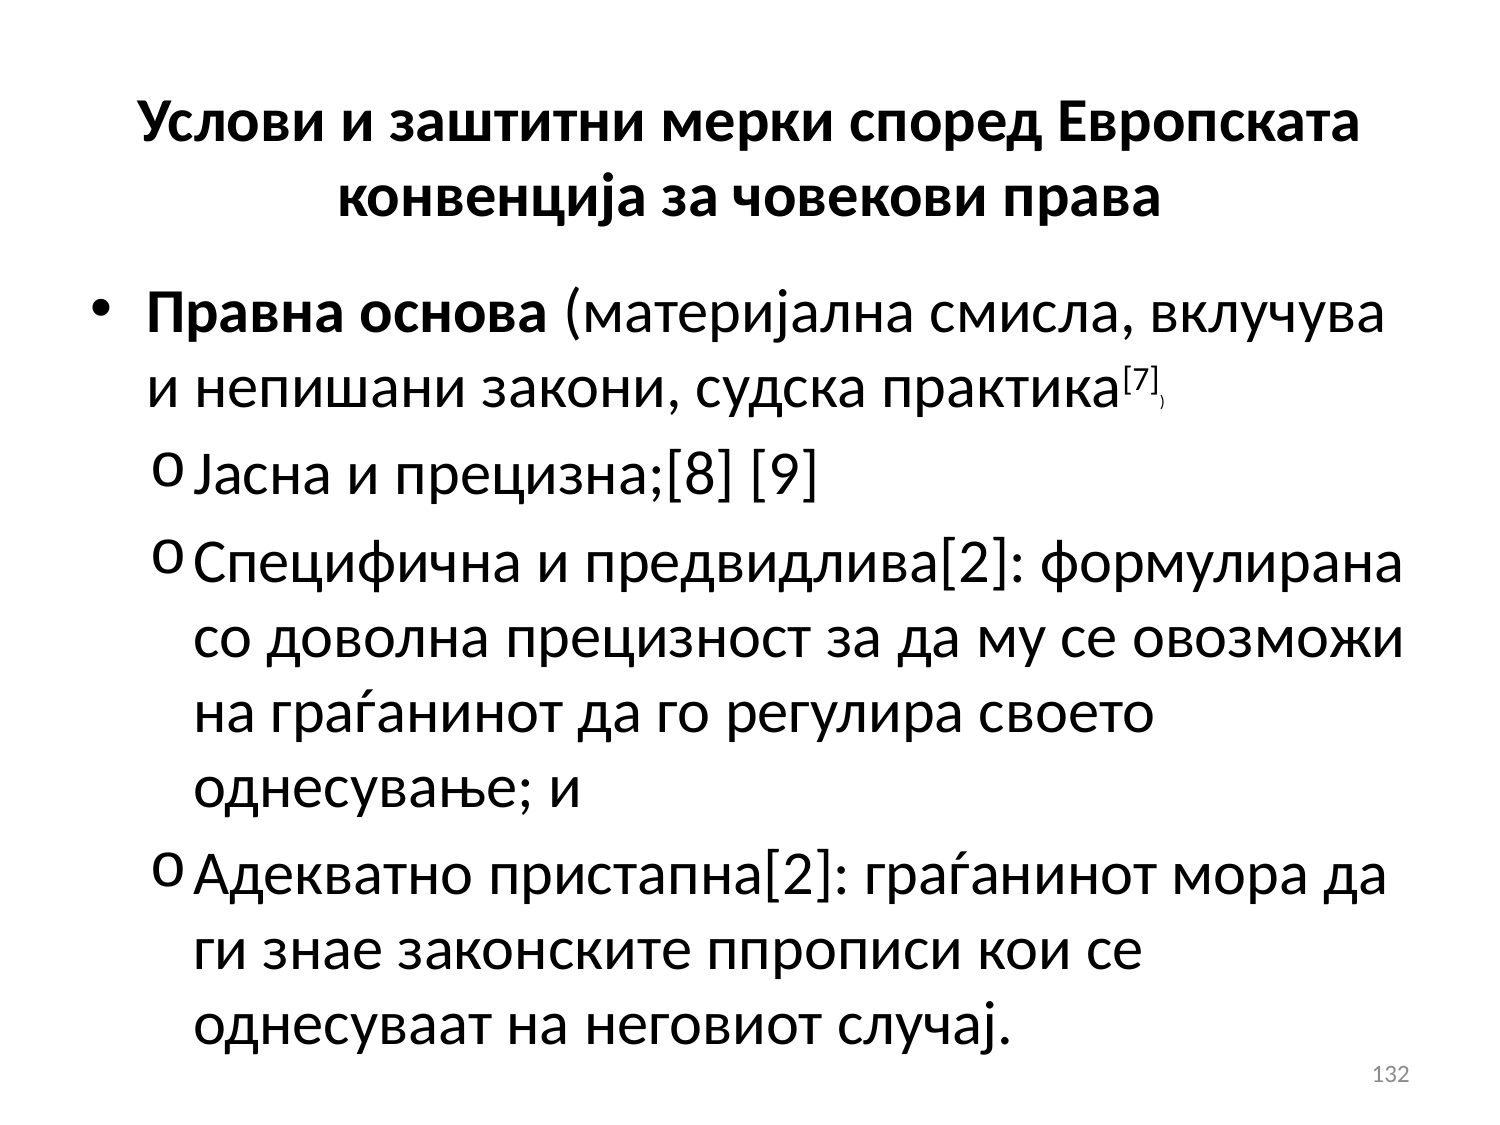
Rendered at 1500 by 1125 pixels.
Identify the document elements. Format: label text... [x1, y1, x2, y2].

slide_number 132 [1074, 1042, 1425, 1103]
title Услови и заштитни мерки според Европската конвенција за човекови права [74, 44, 1426, 263]
list Правна основа (материјална смисла, вклучува и непишани закони, судска практика[7]) Јасна и прецизна;[8] [9] Специфична и предвидлива[2]: формулирана со доволна прецизност за да му се овозможи на граѓанинот да го регулира своето однесување; и Адекватно пристапна[2]: граѓанинот мора да ги знае законските ппрописи кои се однесуваат на неговиот случај. [74, 263, 1426, 1088]
